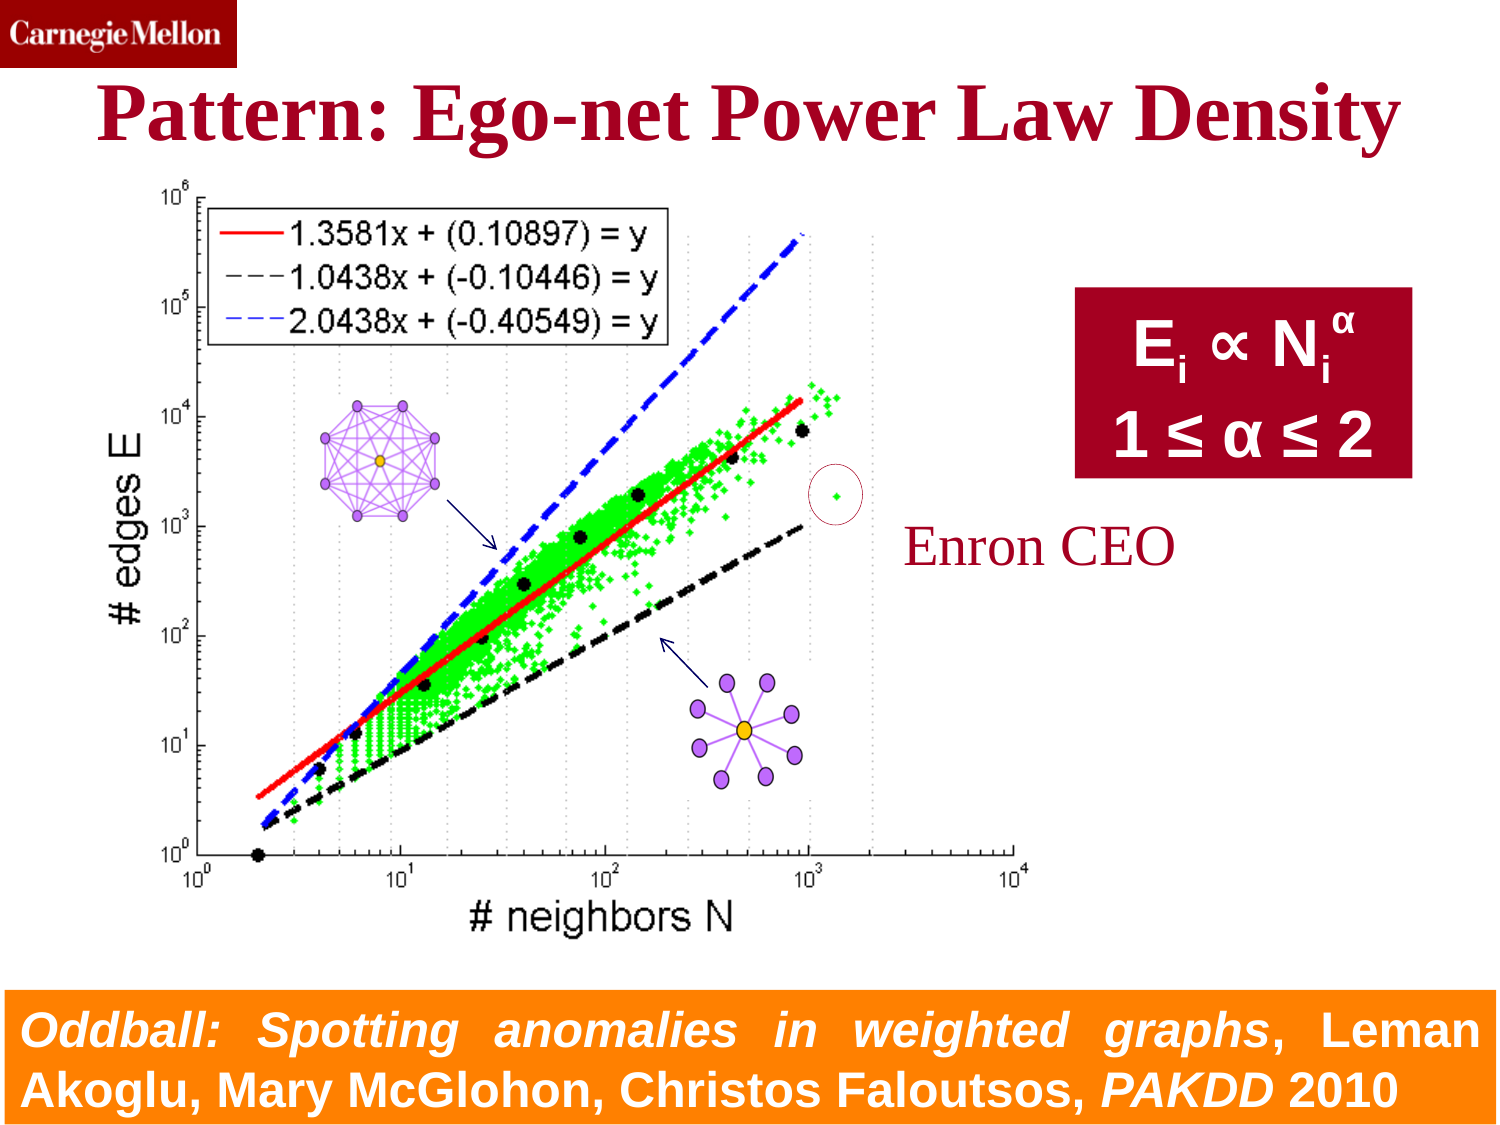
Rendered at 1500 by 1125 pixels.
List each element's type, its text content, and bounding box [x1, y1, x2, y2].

text_box Oddball: Spotting anomalies in weighted graphs, Leman Akoglu, Mary McGlohon, Christos Faloutsos, PAKDD 2010 [4, 989, 1497, 1125]
text_box Ei ∝ Niα 1 ≤ α ≤ 2 [1116, 287, 1413, 479]
text_box Enron CEO [1116, 500, 1192, 585]
text_box Oddball: Spotting anomalies in weighted graphs Leman Akoglu, Mary McGlohon, Christos Faloutsos PAKDD 2010 [0, 943, 1165, 1125]
picture [59, 136, 1113, 944]
title Pattern: Ego-net Power Law Density [74, 25, 1426, 189]
picture [0, 0, 237, 68]
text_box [446, 499, 498, 551]
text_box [658, 638, 709, 687]
